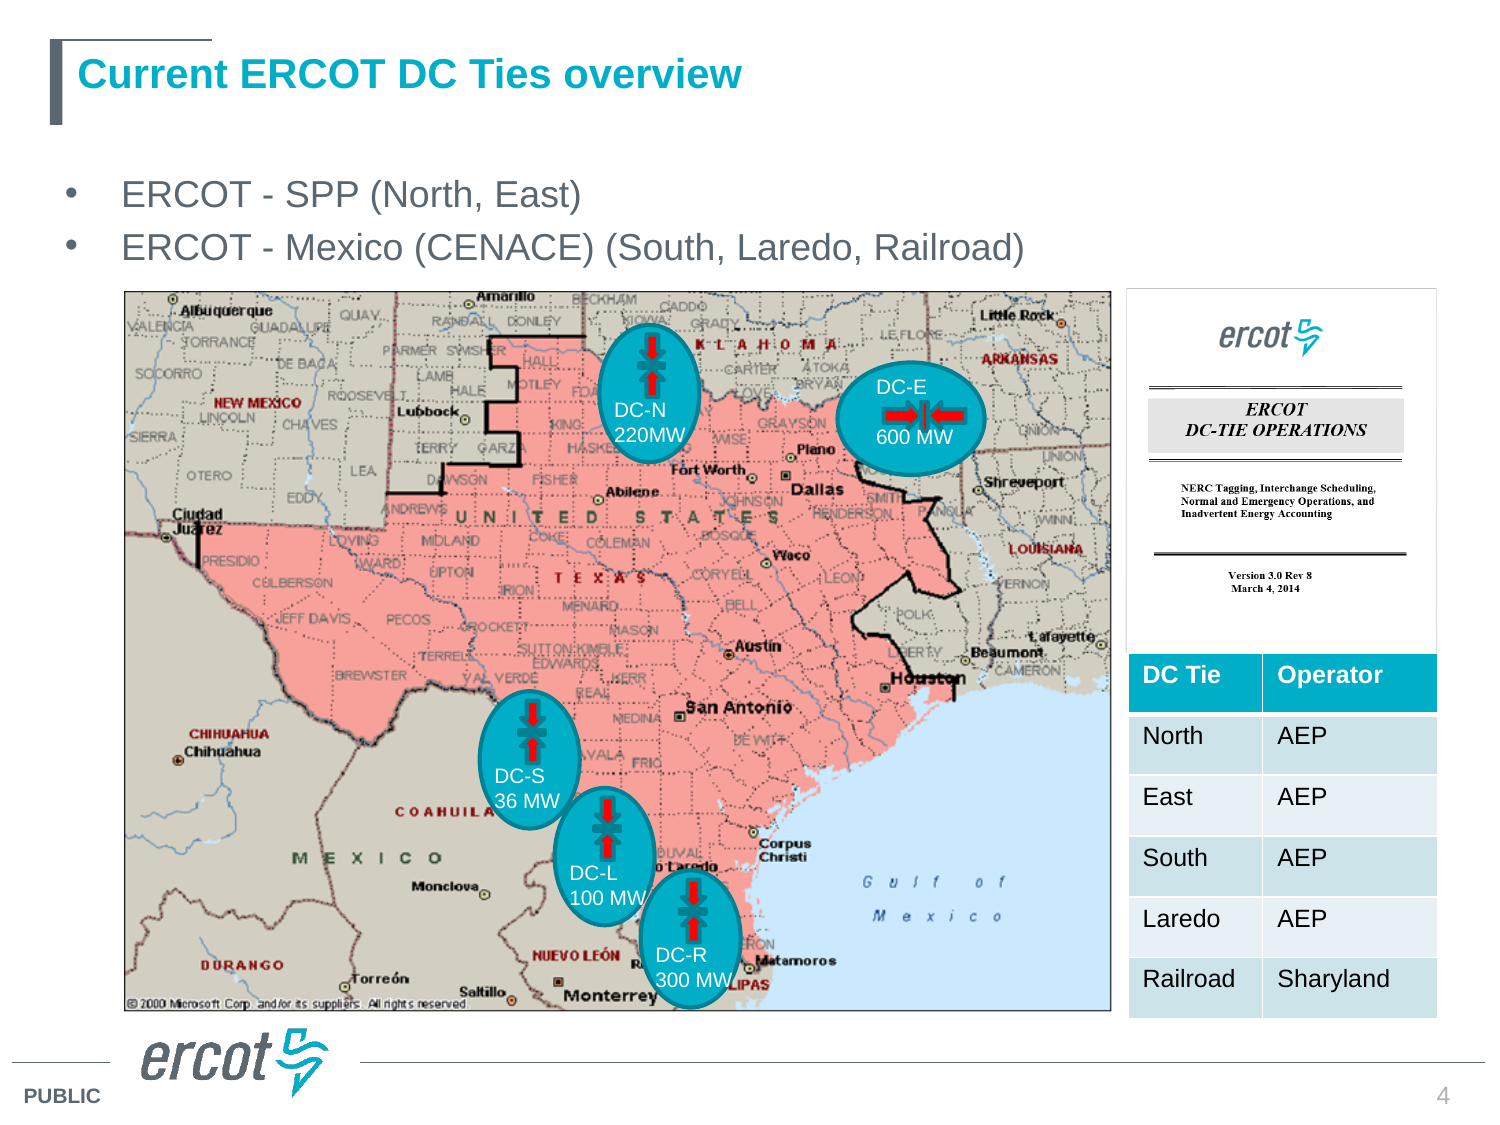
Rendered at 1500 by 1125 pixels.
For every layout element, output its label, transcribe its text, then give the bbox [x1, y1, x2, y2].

table_cell East [1129, 776, 1262, 835]
table_header Operator [1263, 661, 1437, 712]
table_cell AEP [1263, 717, 1437, 774]
picture [1124, 287, 1438, 653]
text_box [837, 362, 1048, 476]
table_cell South [1129, 837, 1262, 896]
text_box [554, 787, 719, 926]
table_cell Laredo [1129, 898, 1262, 957]
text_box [640, 870, 805, 1008]
table_cell Sharyland [1263, 958, 1437, 1018]
table_cell AEP [1263, 776, 1437, 835]
title Current ERCOT DC Ties overview [62, 39, 1450, 125]
table_cell North [1129, 717, 1262, 774]
picture [123, 291, 1113, 1013]
table_cell Railroad [1129, 958, 1262, 1018]
table_cell AEP [1263, 837, 1437, 896]
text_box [479, 690, 644, 829]
picture [137, 1024, 332, 1100]
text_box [599, 324, 763, 463]
table_header DC Tie [1129, 662, 1262, 712]
list ERCOT - SPP (North, East) ERCOT - Mexico (CENACE) (South, Laredo, Railroad) [50, 162, 1450, 992]
slide_number 4 [1400, 1076, 1488, 1113]
table_cell AEP [1263, 898, 1437, 957]
